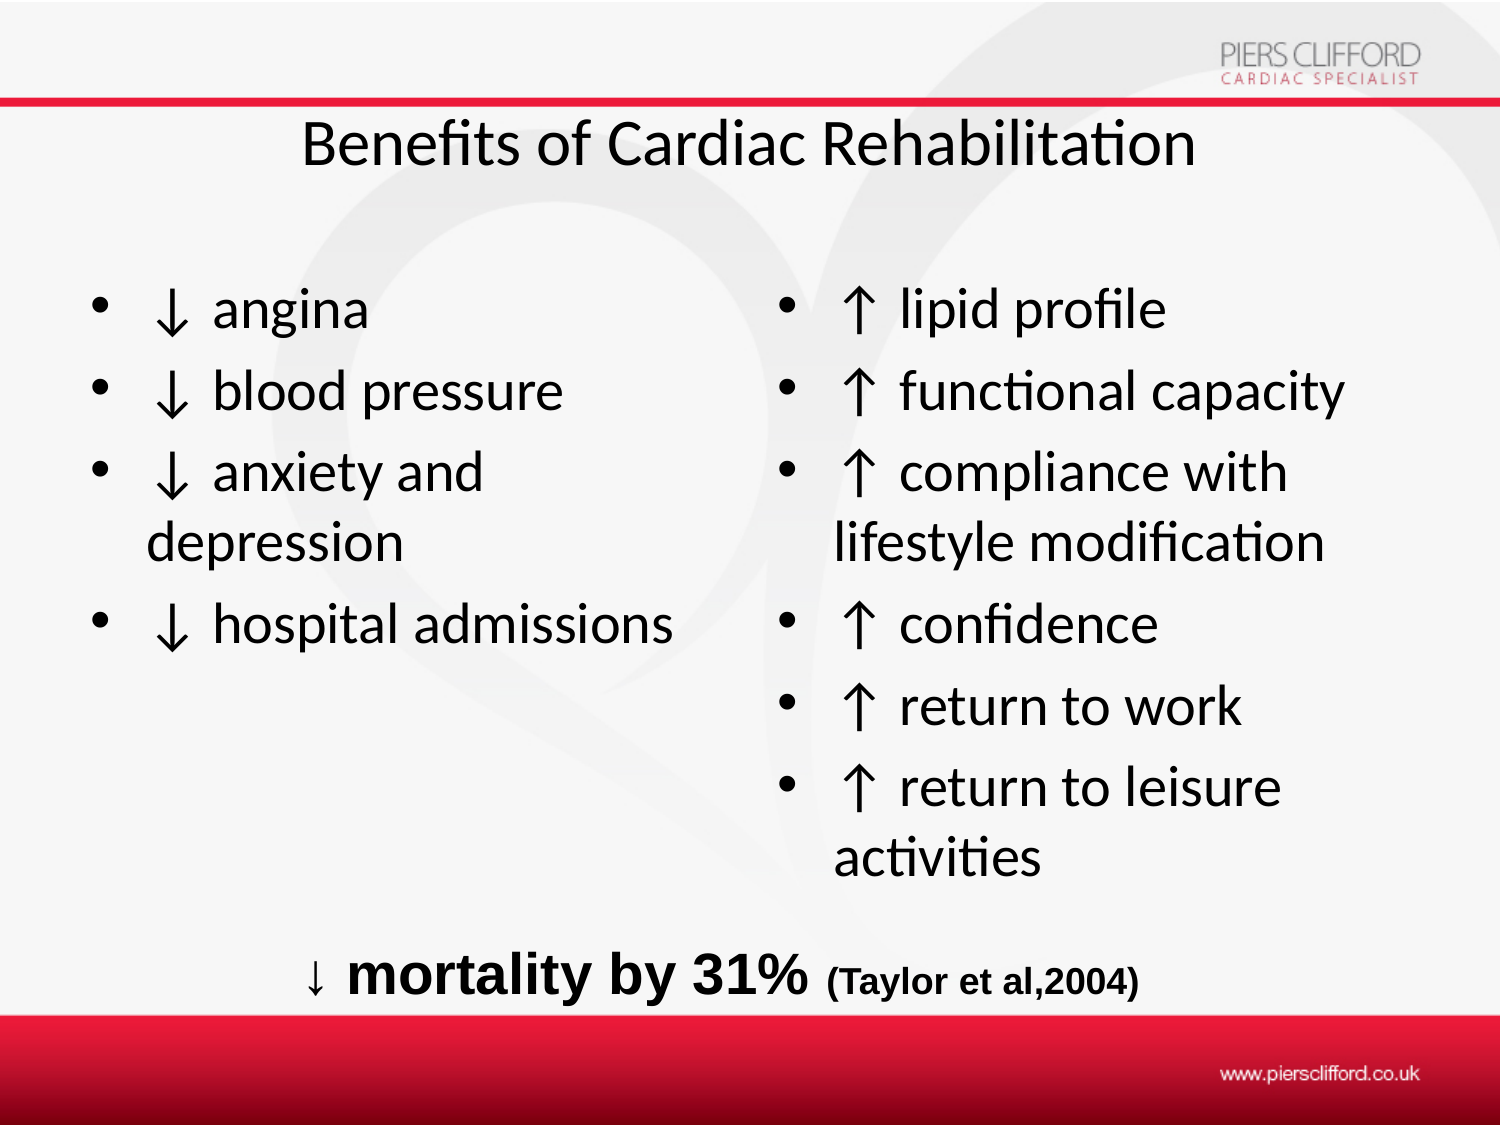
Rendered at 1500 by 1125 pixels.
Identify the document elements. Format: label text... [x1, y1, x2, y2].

title Benefits of Cardiac Rehabilitation [74, 44, 1426, 233]
text_box ↓ mortality by 31% (Taylor et al,2004) [76, 928, 1364, 1014]
list ↑ lipid profile ↑ functional capacity ↑ compliance with lifestyle modification ↑ confidence ↑ return to work ↑ return to leisure activities [762, 262, 1426, 1006]
picture [0, 2, 1500, 1125]
list ↓ angina ↓ blood pressure ↓ anxiety and depression ↓ hospital admissions [74, 262, 738, 1006]
